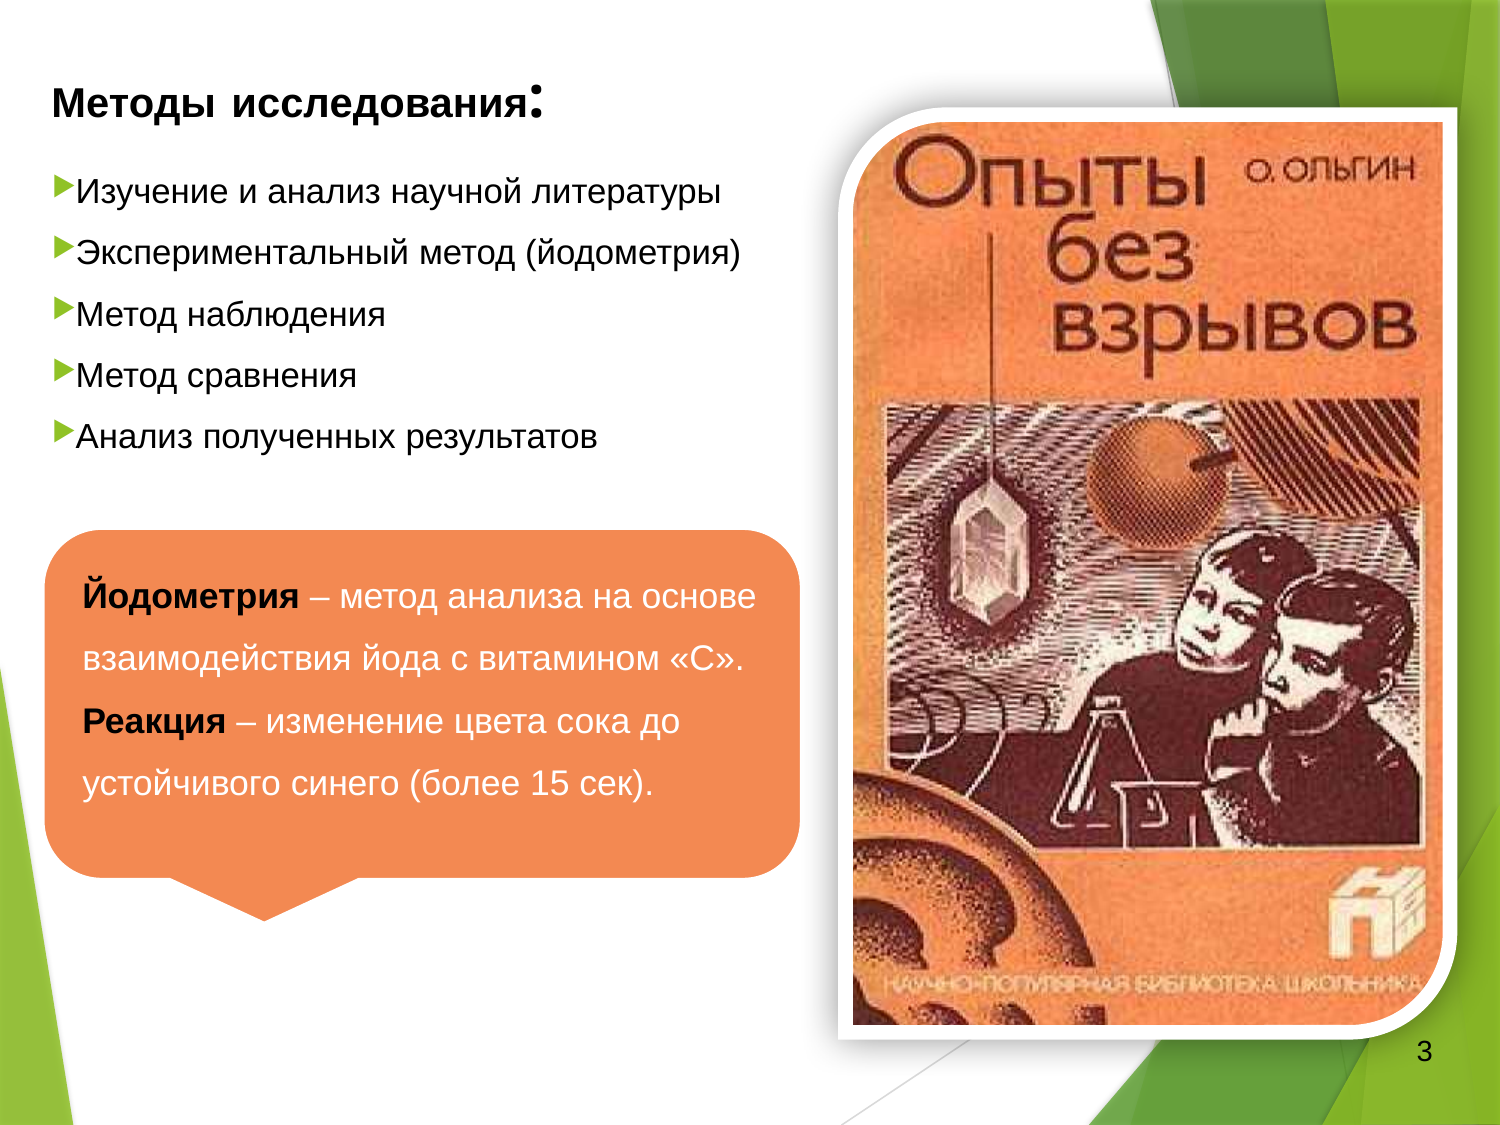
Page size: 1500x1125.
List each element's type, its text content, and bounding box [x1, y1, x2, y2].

text_box Йодометрия – метод анализа на основе взаимодействия йода с витамином «С». Реакция – изменение цвета сока до устойчивого синего (более 15 сек). [67, 565, 802, 843]
text_box [41, 526, 799, 925]
text_box Методы исследования: [36, 52, 1470, 137]
list Изучение и анализ научной литературы Экспериментальный метод (йодометрия) Метод наблюдения Метод сравнения Анализ полученных результатов [36, 161, 823, 464]
text_box 3 [1363, 1040, 1448, 1080]
picture [844, 114, 1451, 1033]
